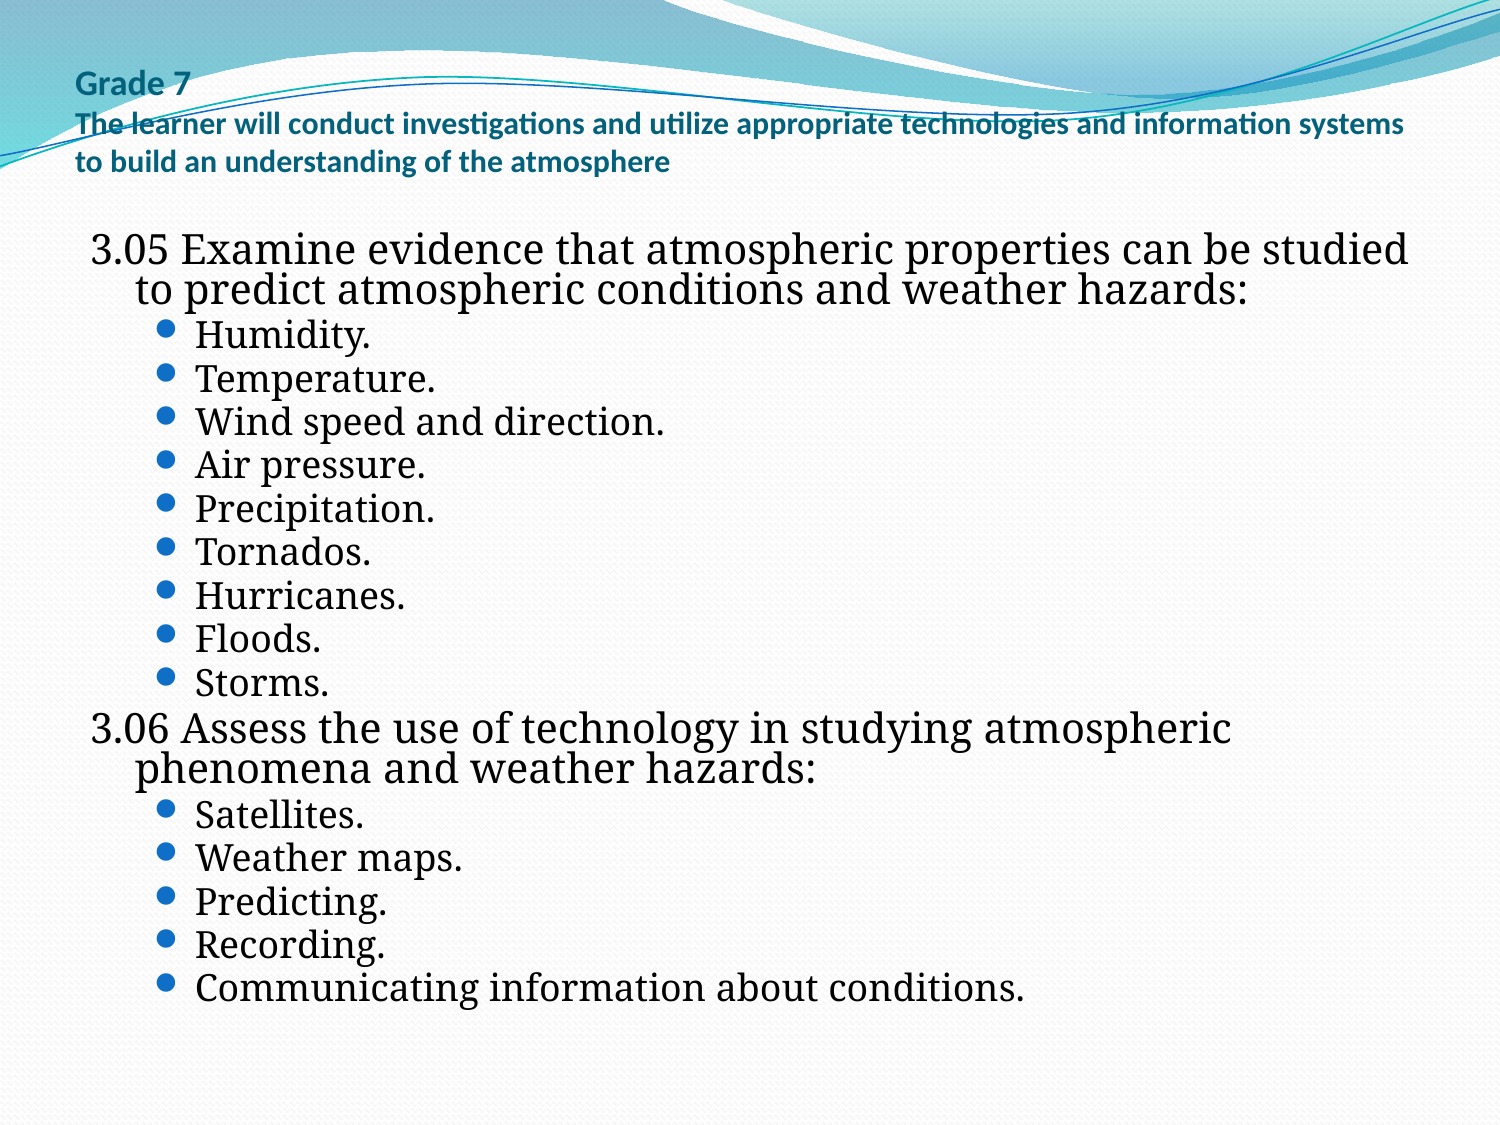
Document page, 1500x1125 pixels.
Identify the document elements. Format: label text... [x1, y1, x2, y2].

title Grade 7 The learner will conduct investigations and utilize appropriate technologies and information systems to build an understanding of the atmosphere [75, 50, 1425, 224]
list 3.05 Examine evidence that atmospheric properties can be studied to predict atmospheric conditions and weather hazards: Humidity. Temperature. Wind speed and direction. Air pressure. Precipitation. Tornados. Hurricanes. Floods. Storms. 3.06 Assess the use of technology in studying atmospheric phenomena and weather hazards: Satellites. Weather maps. Predicting. Recording. Communicating information about conditions. [75, 224, 1425, 1125]
